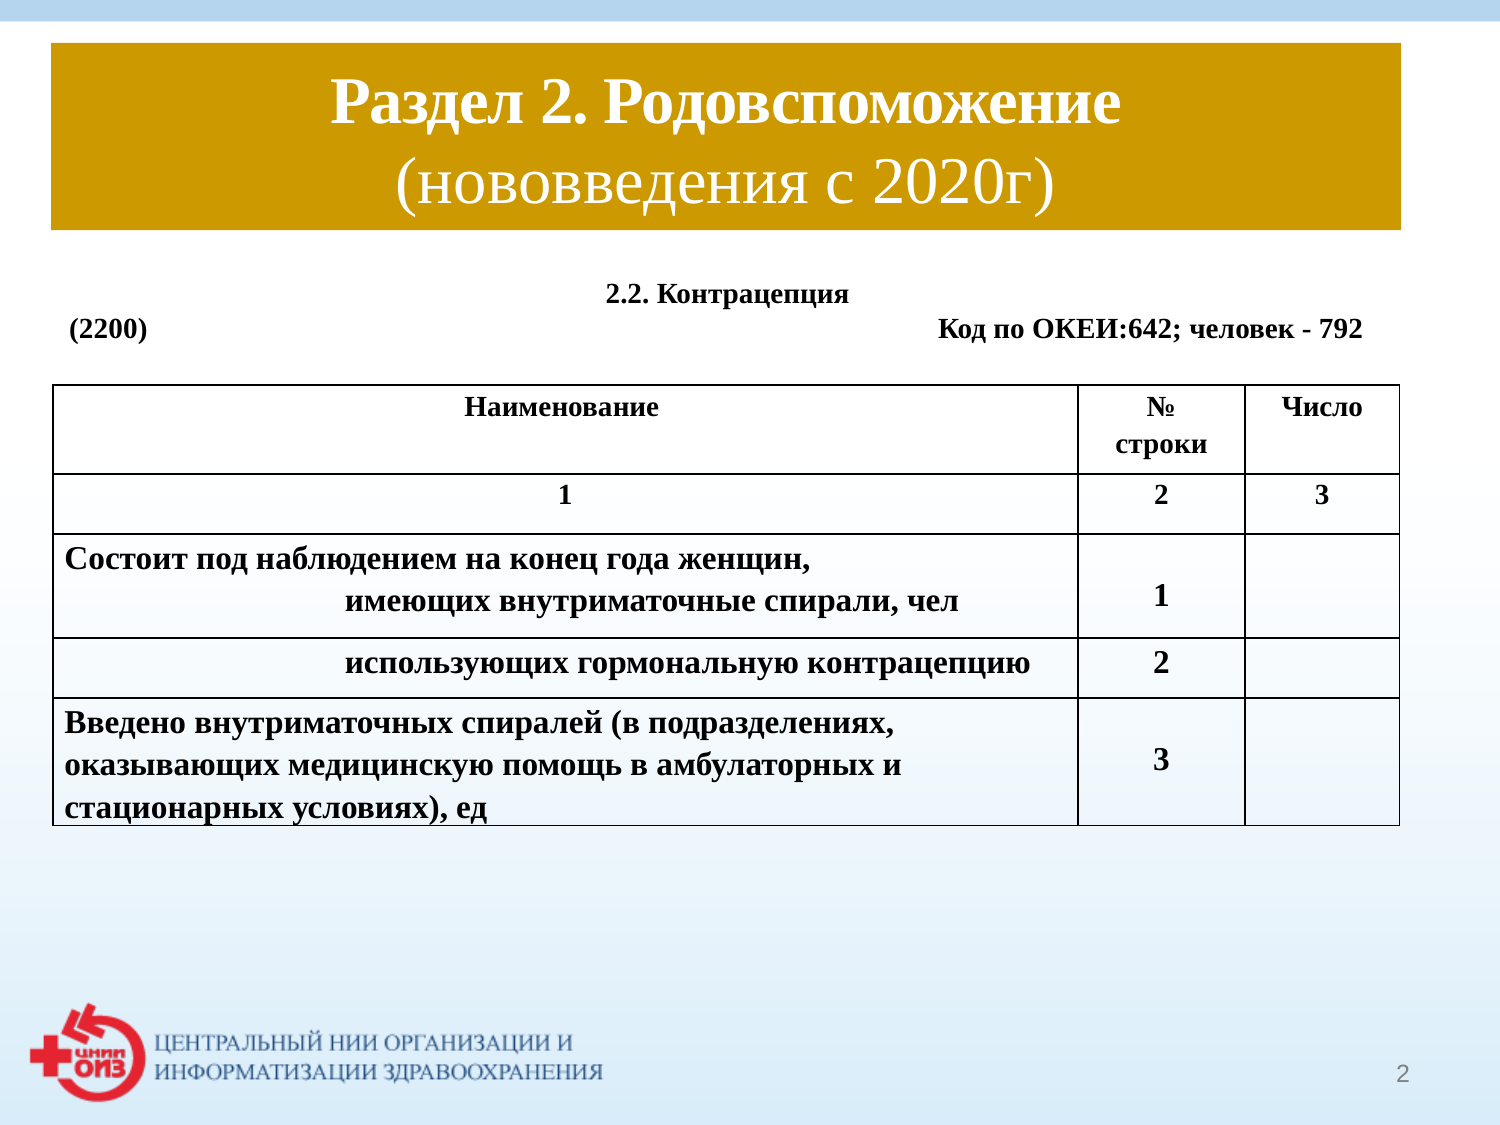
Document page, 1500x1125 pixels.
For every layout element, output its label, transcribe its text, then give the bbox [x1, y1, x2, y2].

picture [0, 0, 1500, 1125]
table_cell 1 [1079, 535, 1244, 637]
table_cell [1246, 699, 1399, 825]
title Раздел 2. Родовспоможение (нововведения с 2020г) [51, 42, 1402, 231]
table_cell 2 [1079, 475, 1244, 533]
table_cell 2 [1079, 639, 1244, 697]
table_cell Введено внутриматочных спиралей (в подразделениях, оказывающих медицинскую помощь в амбулаторных и стационарных условиях), ед [54, 699, 1077, 825]
table_cell 3 [1079, 699, 1244, 825]
table_header № строки [1079, 386, 1244, 473]
table_cell 1 [54, 475, 1077, 533]
table_header Наименование [54, 386, 1077, 473]
table_header Число [1246, 386, 1399, 473]
table_cell [1246, 535, 1399, 637]
table_cell использующих гормональную контрацепцию [54, 639, 1077, 697]
list 2ю2222ю [58, 349, 1409, 1093]
text_box 2.2. Контрацепция (2200) Код по ОКЕИ:642; человек - 792 [54, 267, 1401, 352]
slide_number 2 [1074, 1042, 1425, 1103]
table_cell 3 [1246, 475, 1399, 533]
table_cell [1246, 639, 1399, 697]
table_cell Состоит под наблюдением на конец года женщин, имеющих внутриматочные спирали, чел [54, 535, 1077, 637]
